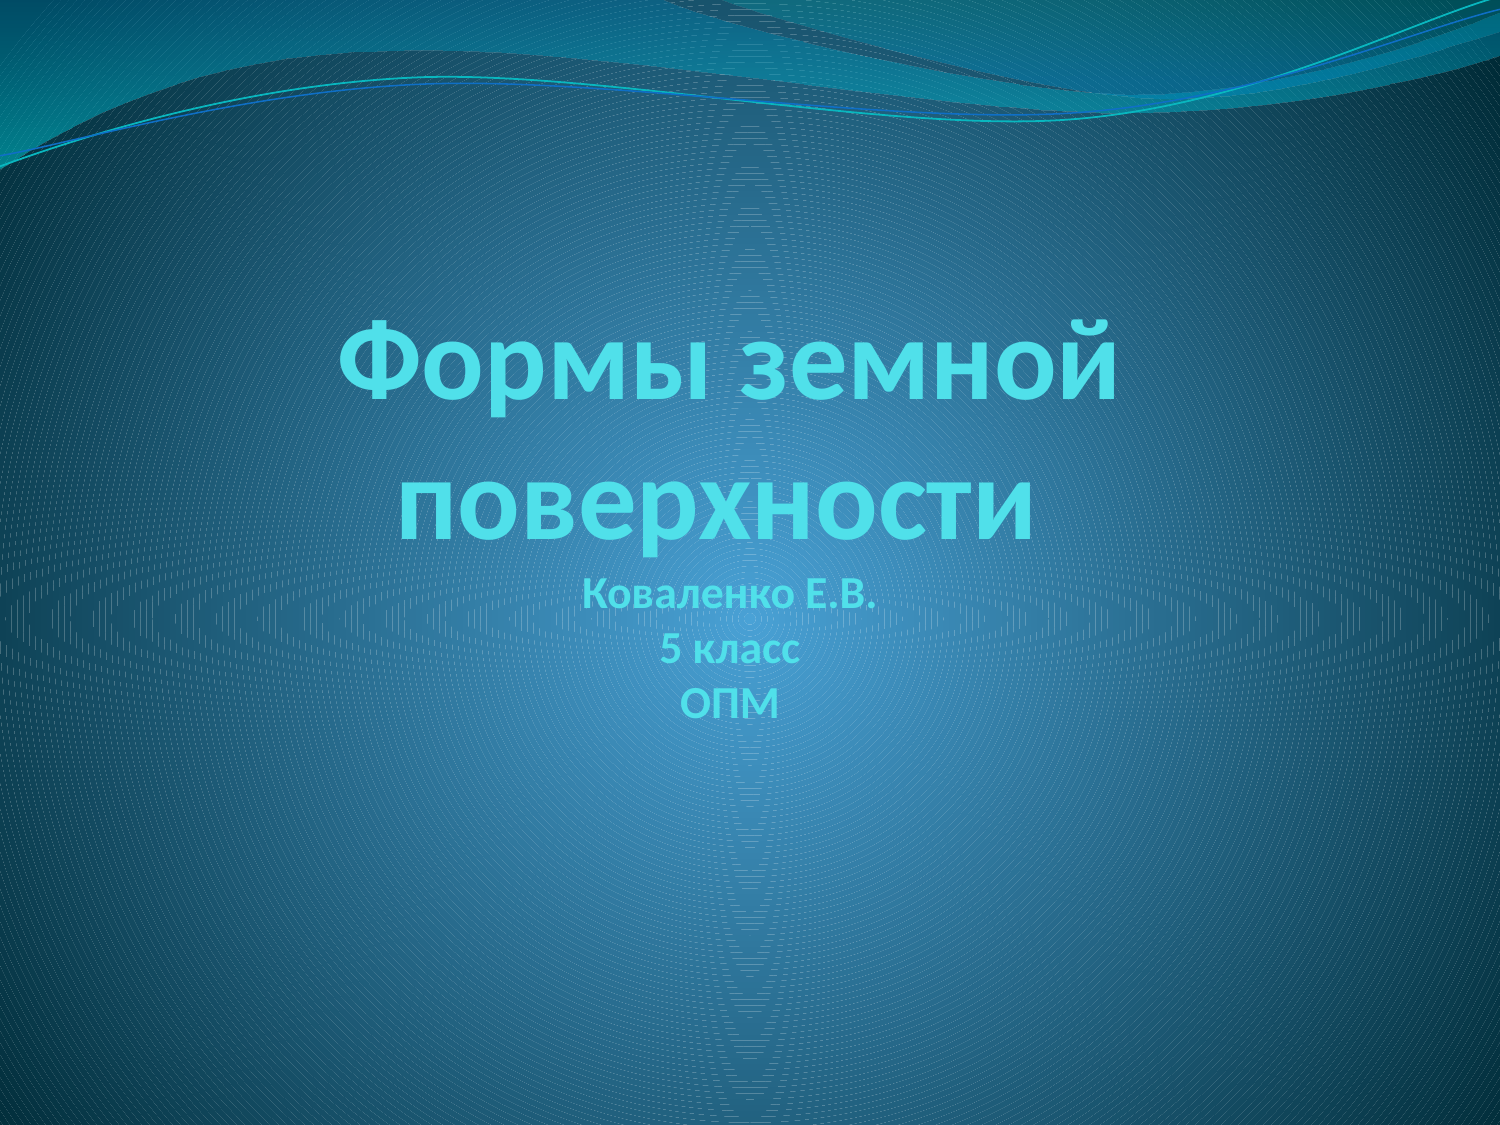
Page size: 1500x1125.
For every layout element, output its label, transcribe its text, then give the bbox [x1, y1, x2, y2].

title Формы земной поверхности Коваленко Е.В. 5 класс ОПМ [87, 278, 1376, 728]
